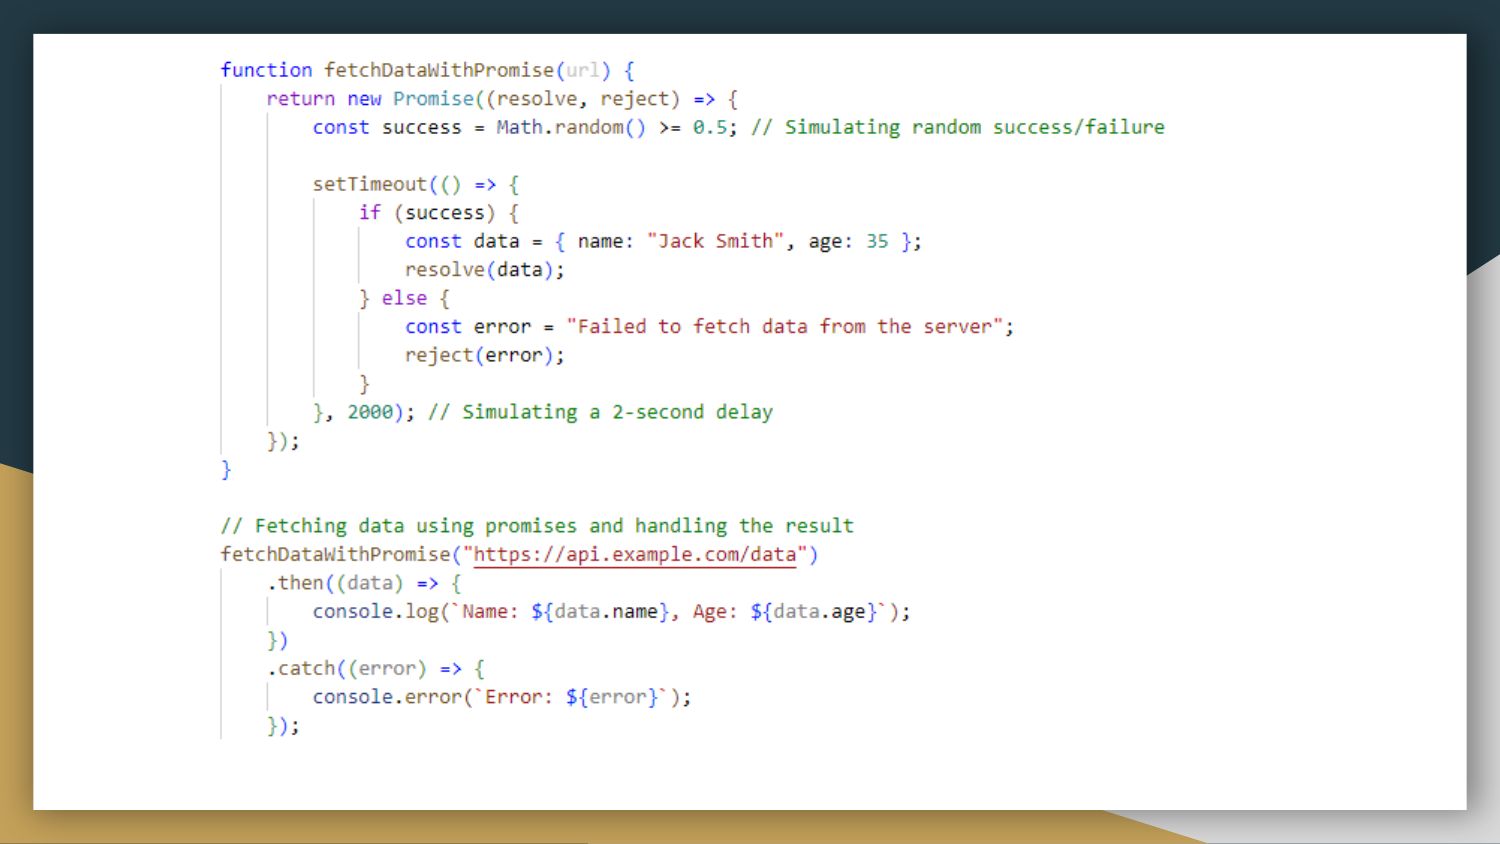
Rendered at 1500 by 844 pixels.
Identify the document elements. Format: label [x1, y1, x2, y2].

picture [198, 50, 1270, 774]
